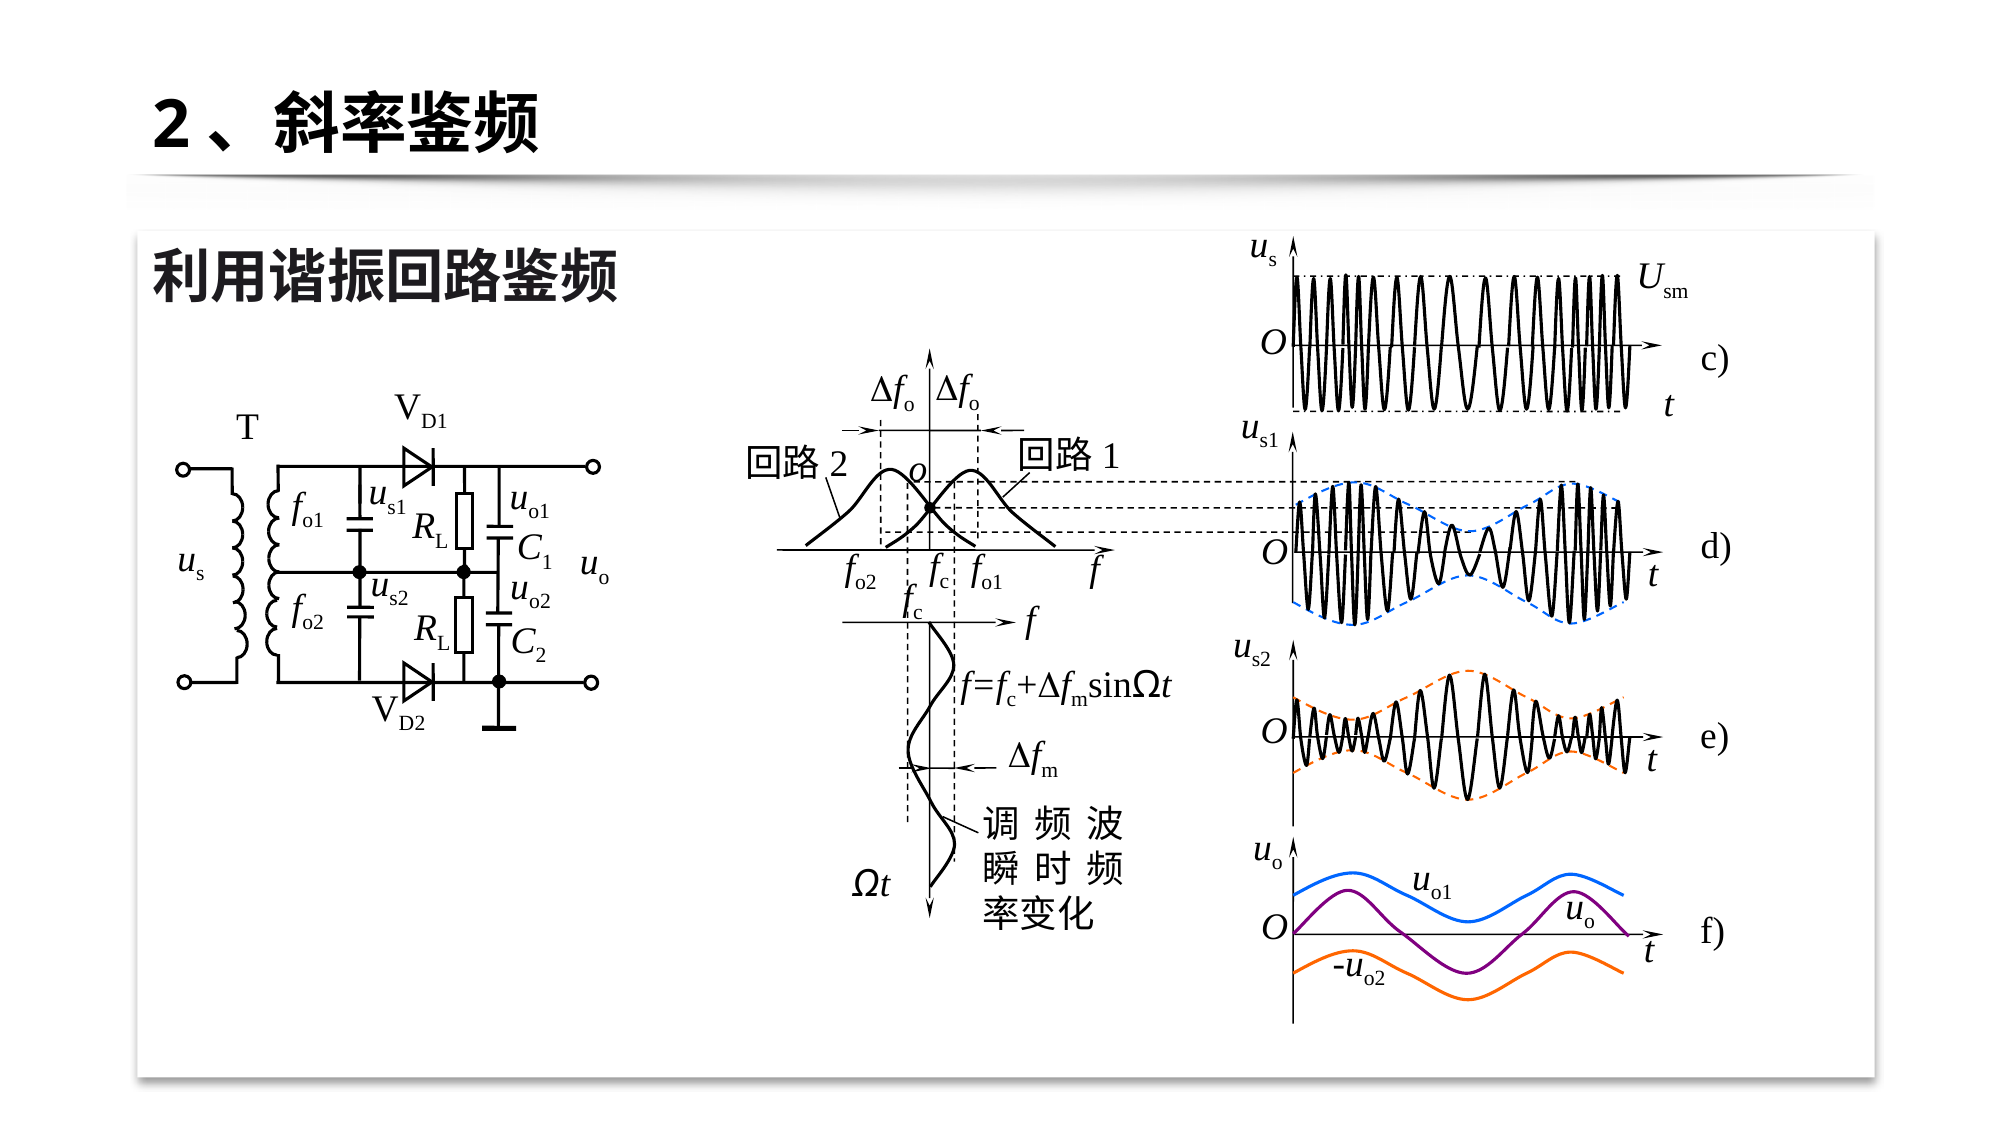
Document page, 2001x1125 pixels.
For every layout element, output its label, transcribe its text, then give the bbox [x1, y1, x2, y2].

picture [127, 175, 1874, 211]
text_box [745, 219, 1743, 1024]
title 2、斜率鉴频 [137, 77, 1863, 175]
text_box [176, 381, 636, 749]
list 利用谐振回路鉴频 [137, 196, 1863, 1014]
